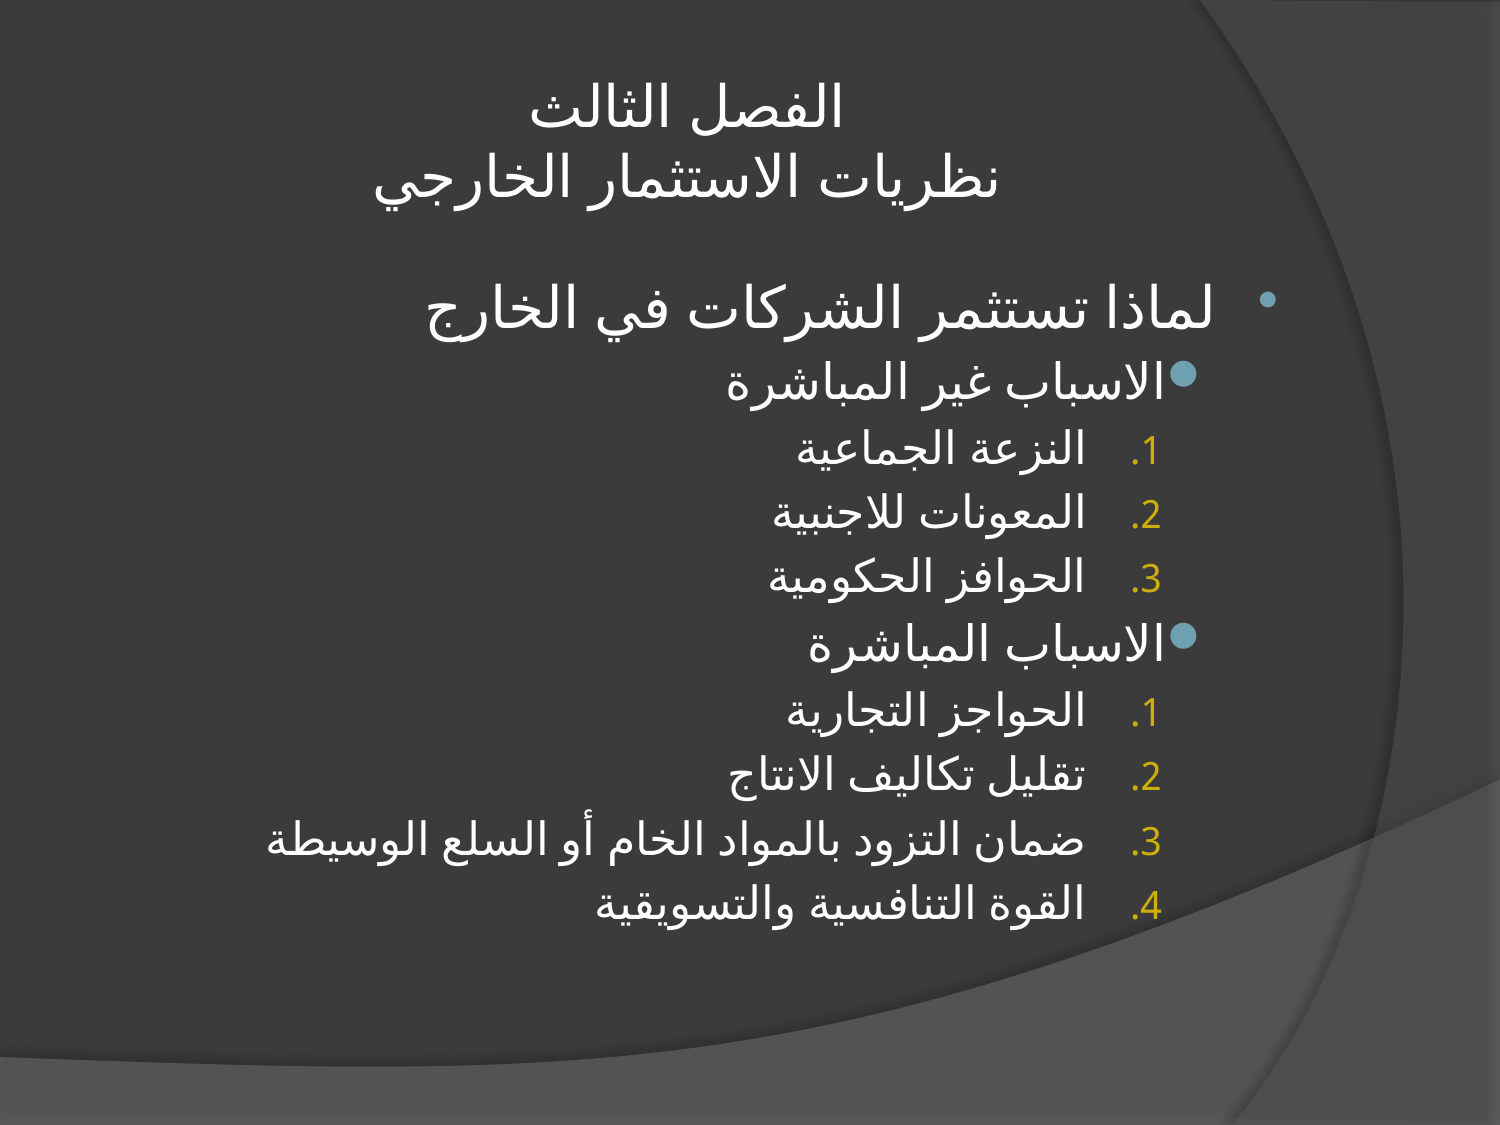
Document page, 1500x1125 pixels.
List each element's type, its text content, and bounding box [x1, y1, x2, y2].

list لماذا تستثمر الشركات في الخارج الاسباب غير المباشرة النزعة الجماعية المعونات للاجنبية الحوافز الحكومية الاسباب المباشرة الحواجز التجارية تقليل تكاليف الانتاج ضمان التزود بالمواد الخام أو السلع الوسيطة القوة التنافسية والتسويقية [75, 262, 1300, 1005]
title الفصل الثالث نظريات الاستثمار الخارجي [75, 45, 1300, 233]
